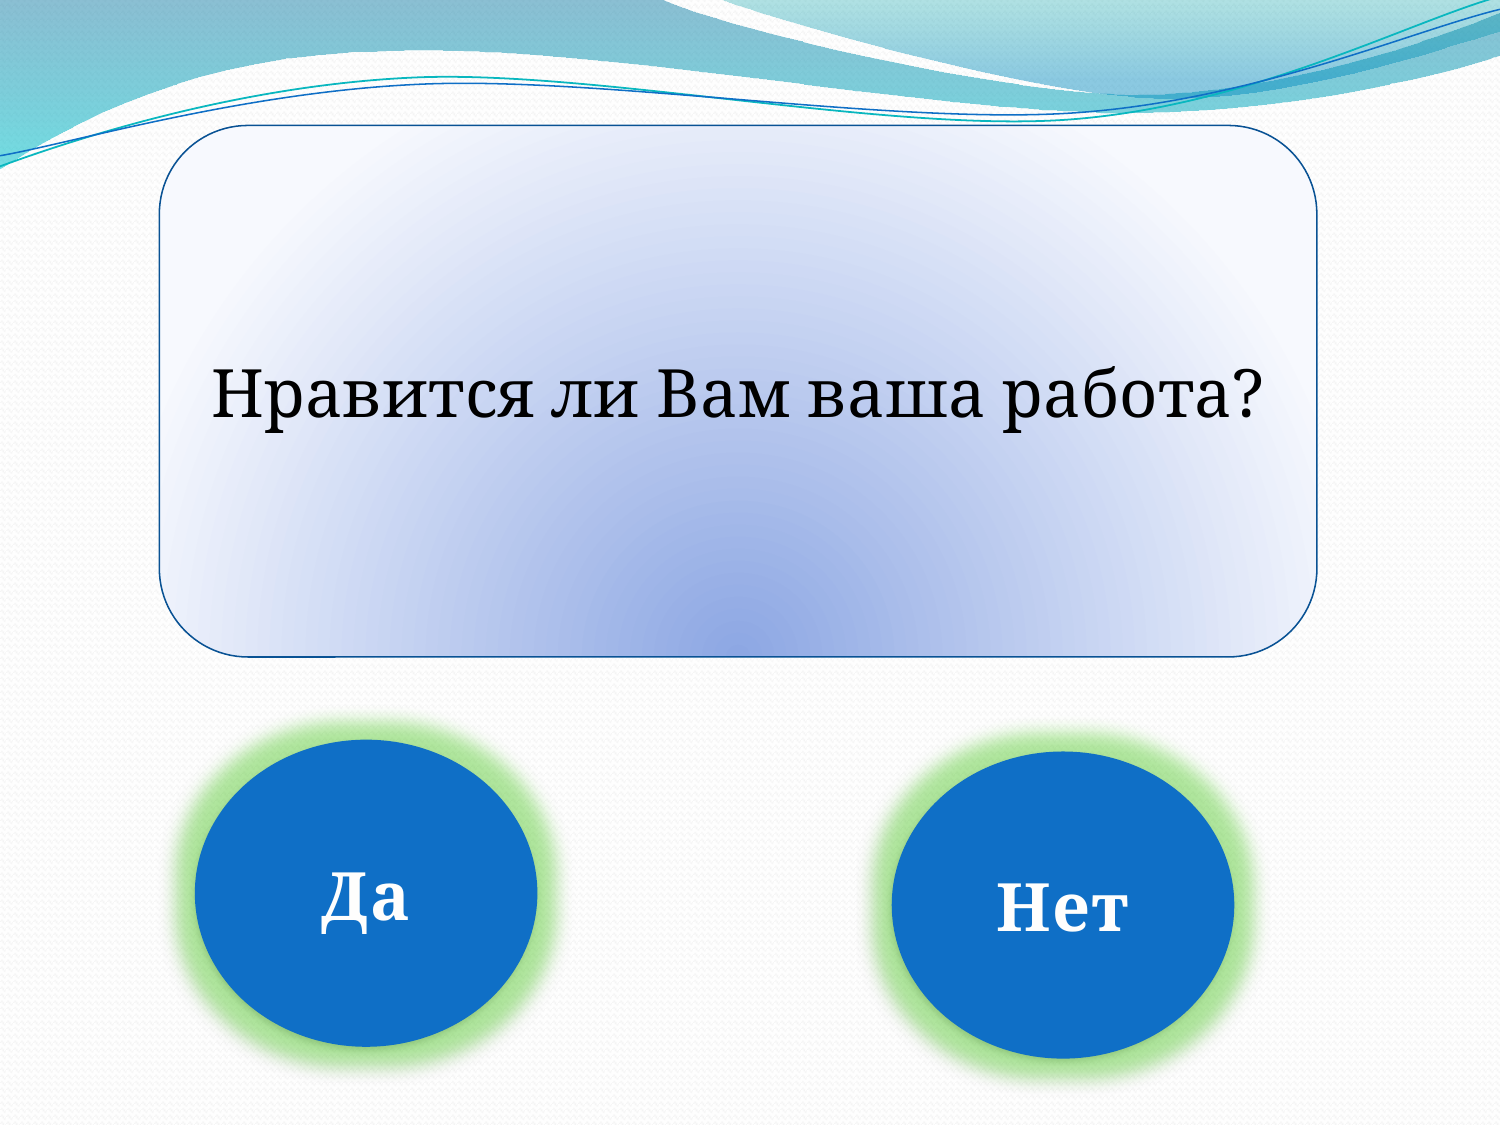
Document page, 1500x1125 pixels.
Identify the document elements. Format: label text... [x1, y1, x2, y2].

text_box Да [192, 737, 540, 1049]
text_box Нравится ли Вам ваша работа? [158, 124, 1318, 658]
text_box Нет [889, 749, 1237, 1061]
